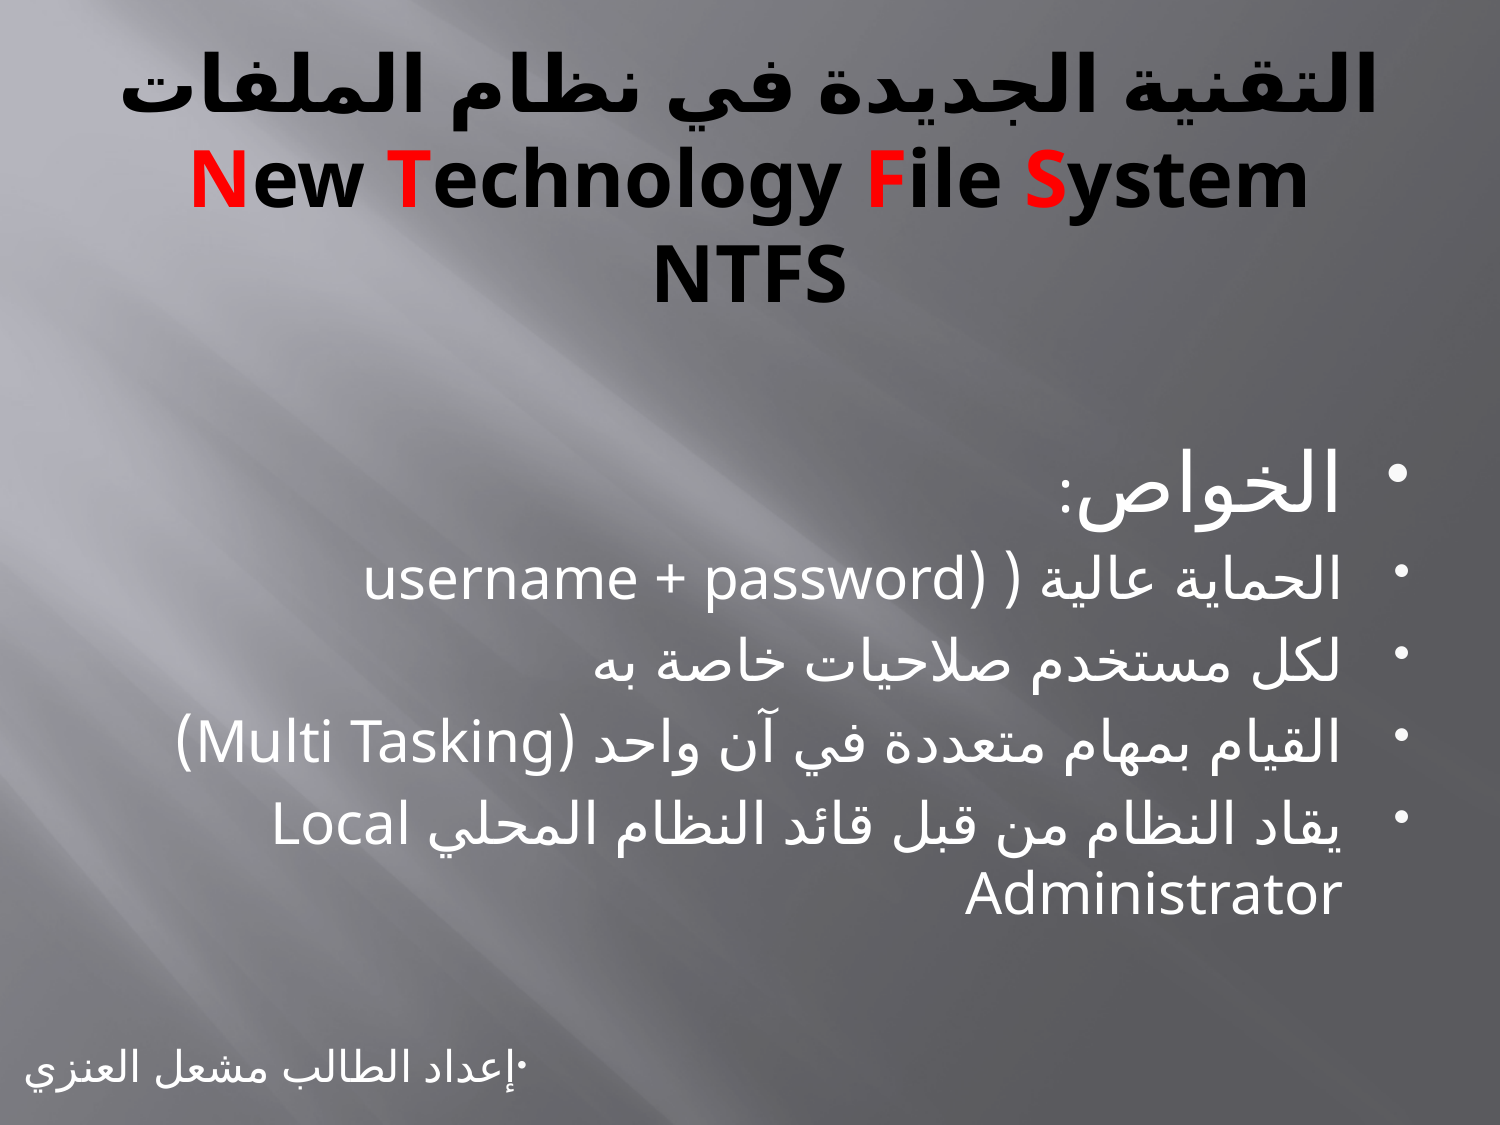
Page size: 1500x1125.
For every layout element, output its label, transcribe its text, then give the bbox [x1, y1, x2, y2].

list الخواص: الحماية عالية ( (username + password لكل مستخدم صلاحيات خاصة به القيام بمهام متعددة في آن واحد (Multi Tasking) يقاد النظام من قبل قائد النظام المحلي Local Administrator [82, 421, 1449, 1064]
text_box إعداد الطالب مشعل العنزي [0, 1031, 539, 1125]
title التقنية الجديدة في نظام الملفات New Technology File System NTFS [75, 23, 1425, 329]
